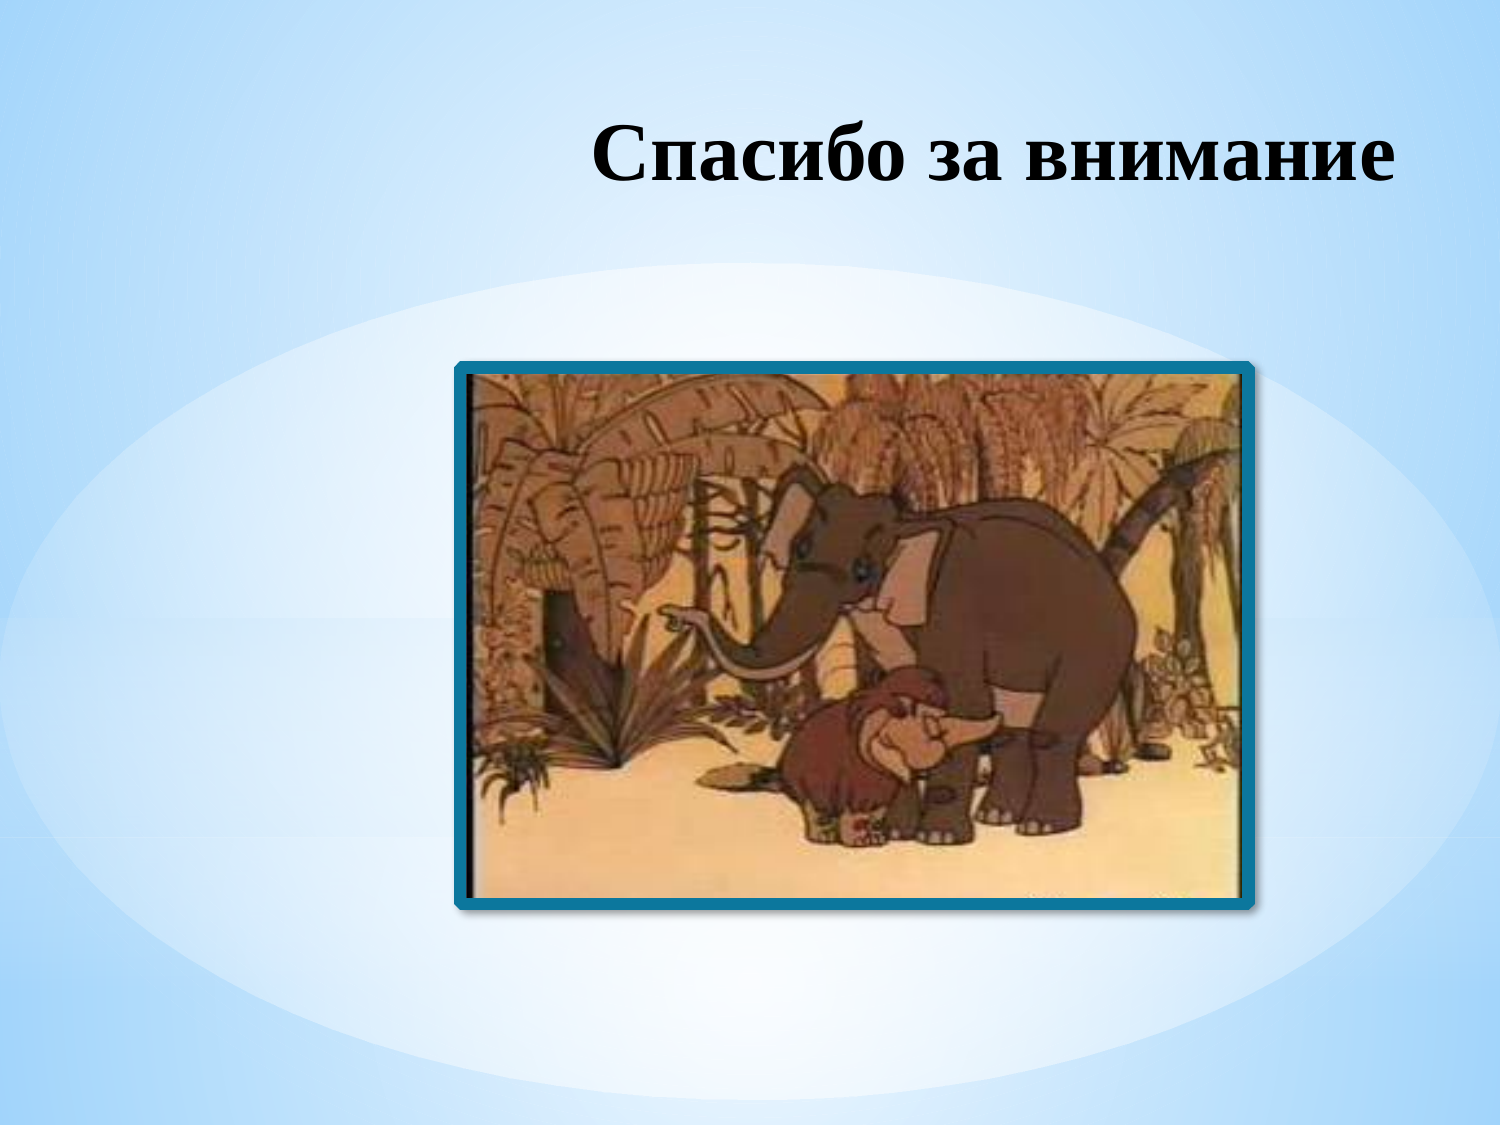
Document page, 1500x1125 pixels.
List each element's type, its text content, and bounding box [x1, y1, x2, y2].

picture [467, 375, 1241, 897]
title Спасибо за внимание [135, 90, 1412, 1024]
